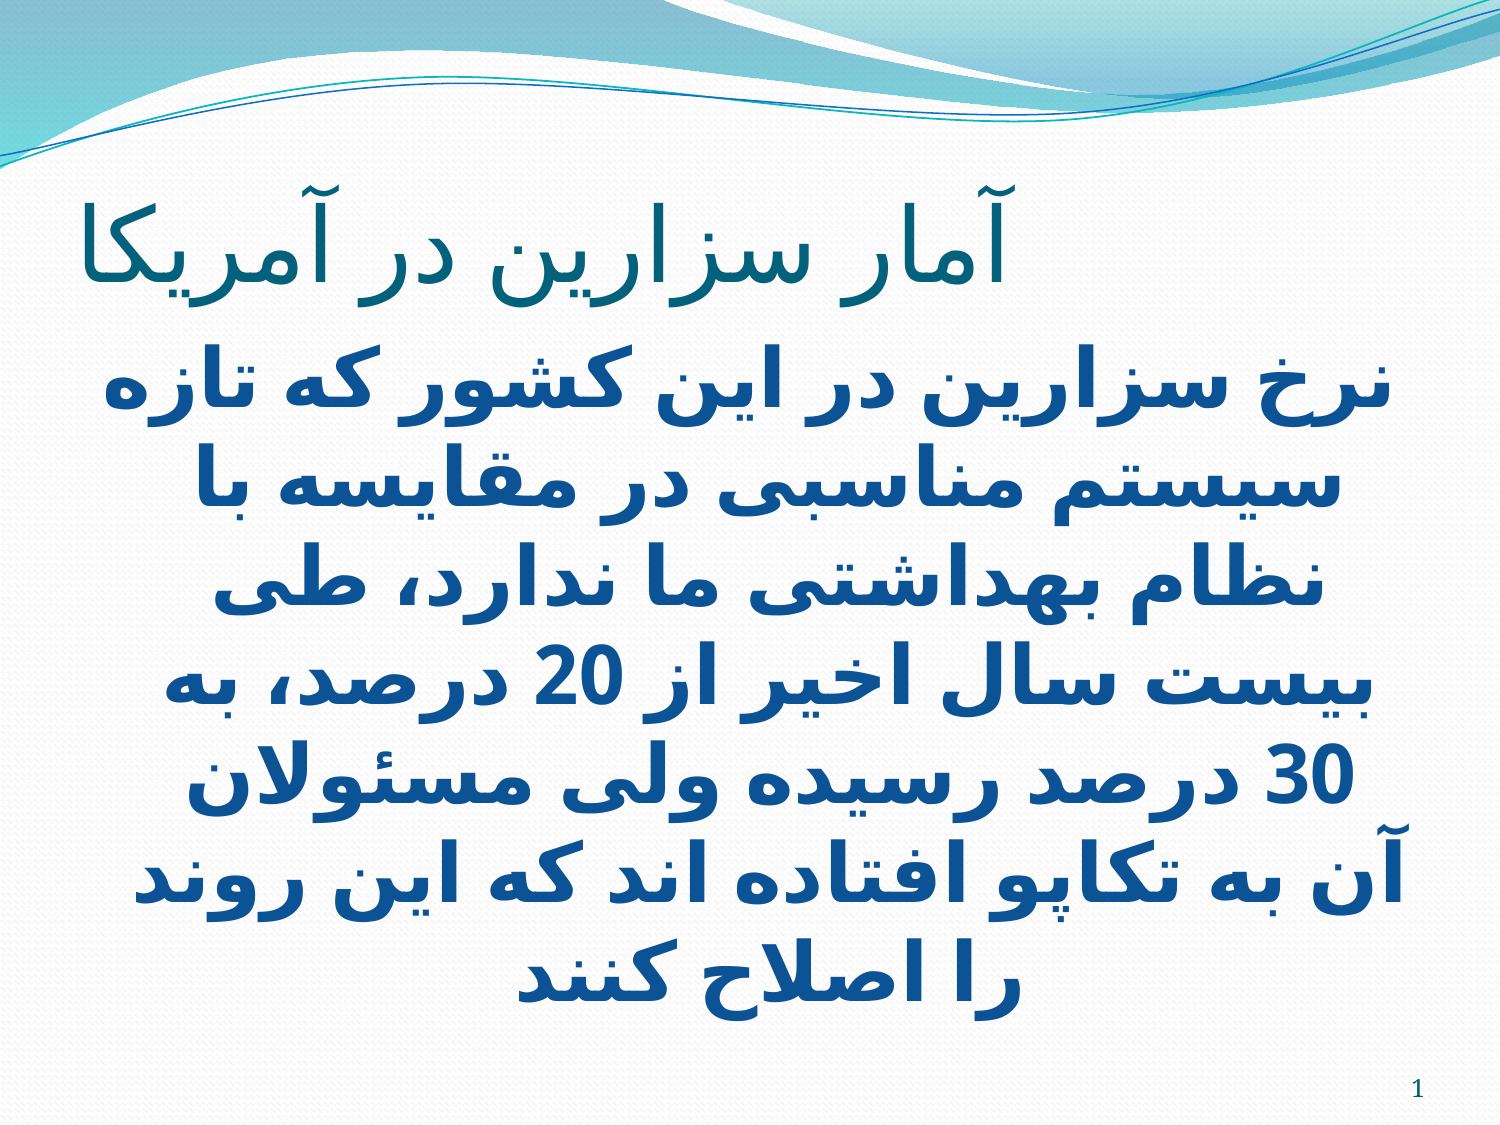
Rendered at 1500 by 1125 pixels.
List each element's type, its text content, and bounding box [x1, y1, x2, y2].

title آمار سزارین در آمریکا [75, 115, 1425, 303]
list نرخ سزارین در این کشور که تازه سیستم مناسبی در مقایسه با نظام بهداشتی ما ندارد، طی بیست سال اخیر از 20 درصد، به 30 درصد رسیده ولی مسئولان آن به تکاپو افتاده اند که این روند را اصلاح کنند [75, 317, 1425, 1038]
slide_number 1 [1299, 1042, 1425, 1103]
